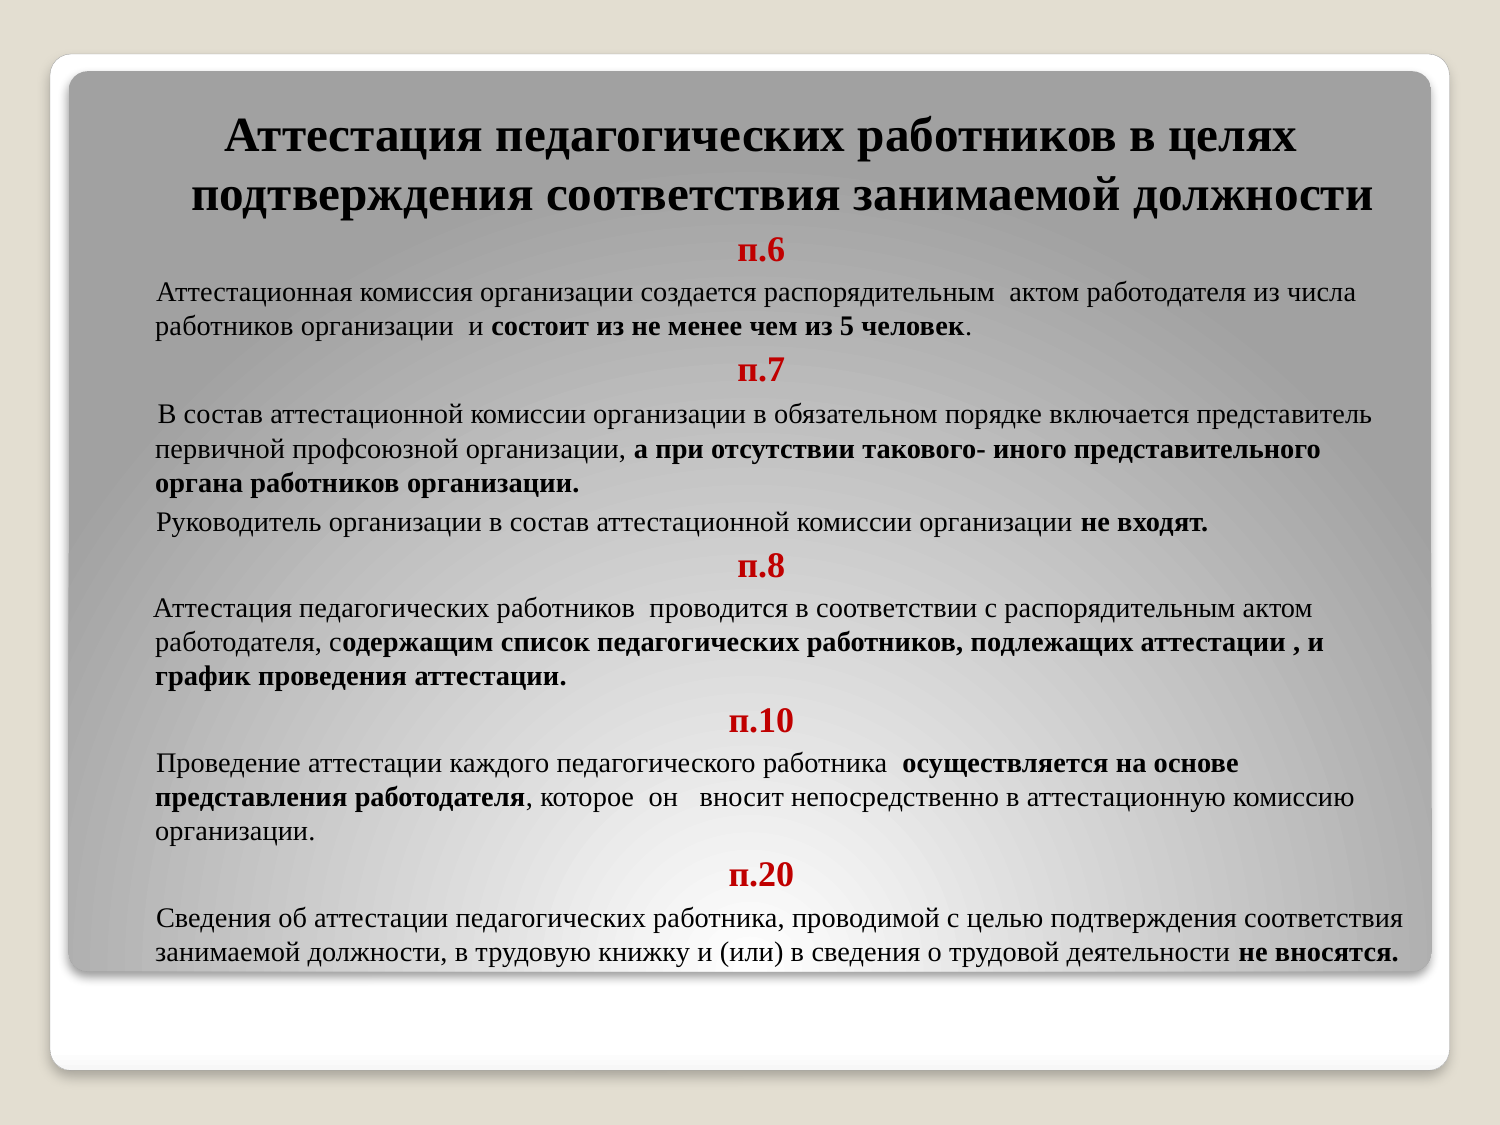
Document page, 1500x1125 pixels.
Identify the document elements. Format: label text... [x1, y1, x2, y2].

list Аттестация педагогических работников в целях подтверждения соответствия занимаемой должности п.6 Аттестационная комиссия организации создается распорядительным актом работодателя из числа работников организации и состоит из не менее чем из 5 человек. п.7 В состав аттестационной комиссии организации в обязательном порядке включается представитель первичной профсоюзной организации, а при отсутствии такового- иного представительного органа работников организации. Руководитель организации в состав аттестационной комиссии организации не входят. п.8 Аттестация педагогических работников проводится в соответствии с распорядительным актом работодателя, содержащим список педагогических работников, подлежащих аттестации , и график проведения аттестации. п.10 Проведение аттестации каждого педагогического работника осуществляется на основе представления работодателя, которое он вносит непосредственно в аттестационную комиссию организации. п.20 Сведения об аттестации педагогических работника, проводимой с целью подтверждения соответствия занимаемой должности, в трудовую книжку и (или) в сведения о трудовой деятельности не вносятся. [82, 86, 1425, 988]
